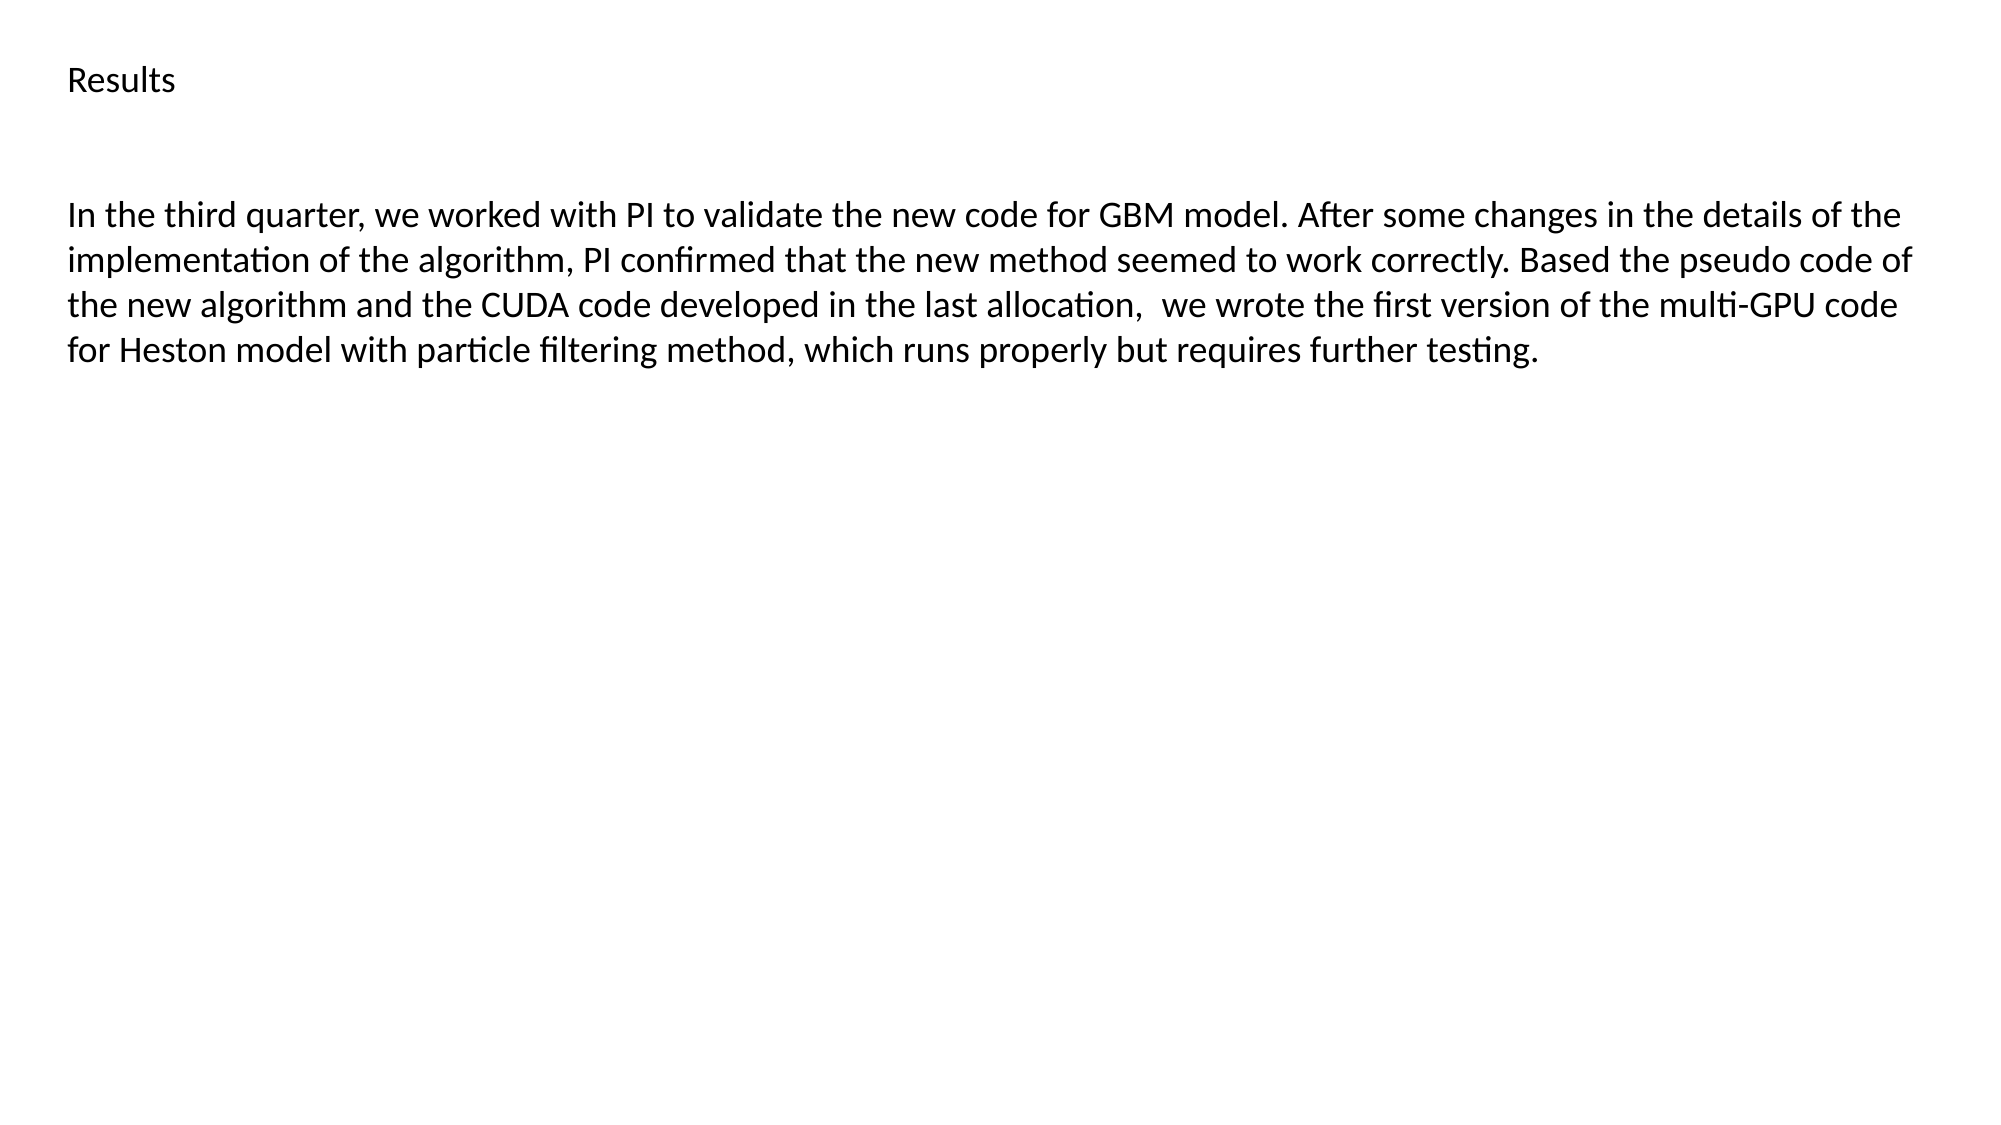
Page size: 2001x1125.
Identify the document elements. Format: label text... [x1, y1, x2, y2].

text_box Results In the third quarter, we worked with PI to validate the new code for GBM model. After some changes in the details of the implementation of the algorithm, PI confirmed that the new method seemed to work correctly. Based the pseudo code of the new algorithm and the CUDA code developed in the last allocation, we wrote the first version of the multi-GPU code for Heston model with particle filtering method, which runs properly but requires further testing. [52, 47, 1939, 378]
